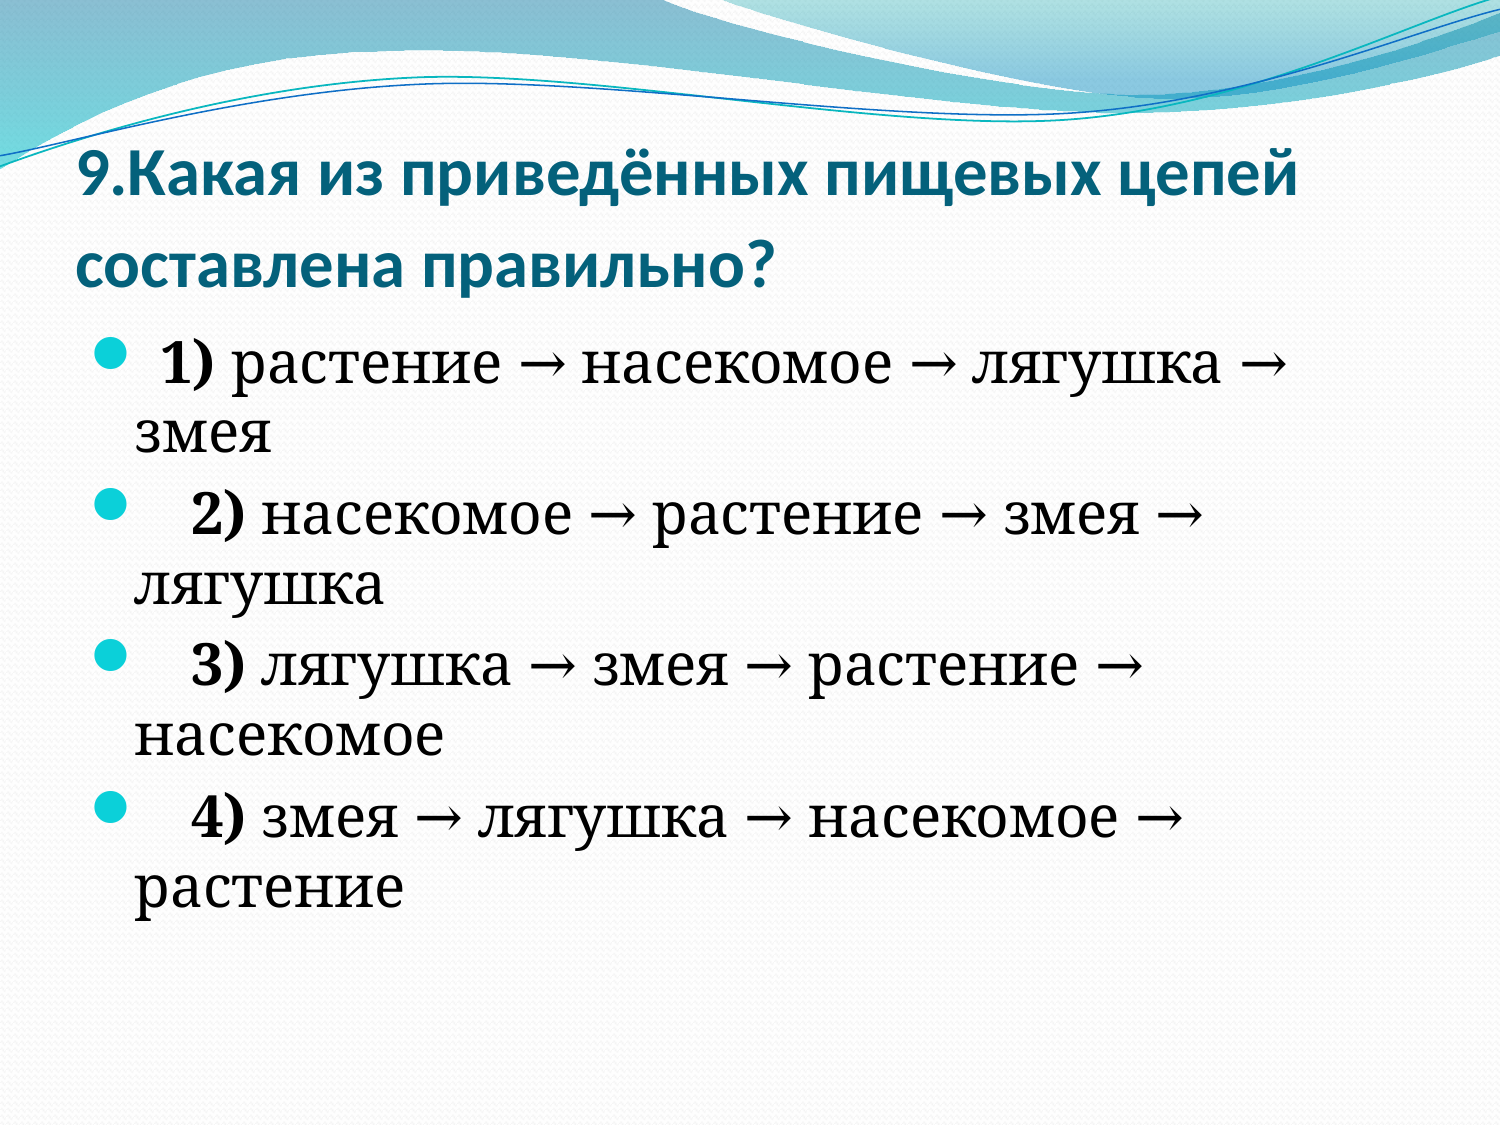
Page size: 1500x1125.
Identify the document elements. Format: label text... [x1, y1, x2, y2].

list 1) растение → насекомое → лягушка → змея 2) насекомое → растение → змея → лягушка 3) лягушка → змея → растение → насекомое 4) змея → лягушка → насекомое → растение [75, 317, 1425, 1038]
title 9.Какая из приведённых пищевых цепей составлена правильно? [75, 115, 1425, 303]
